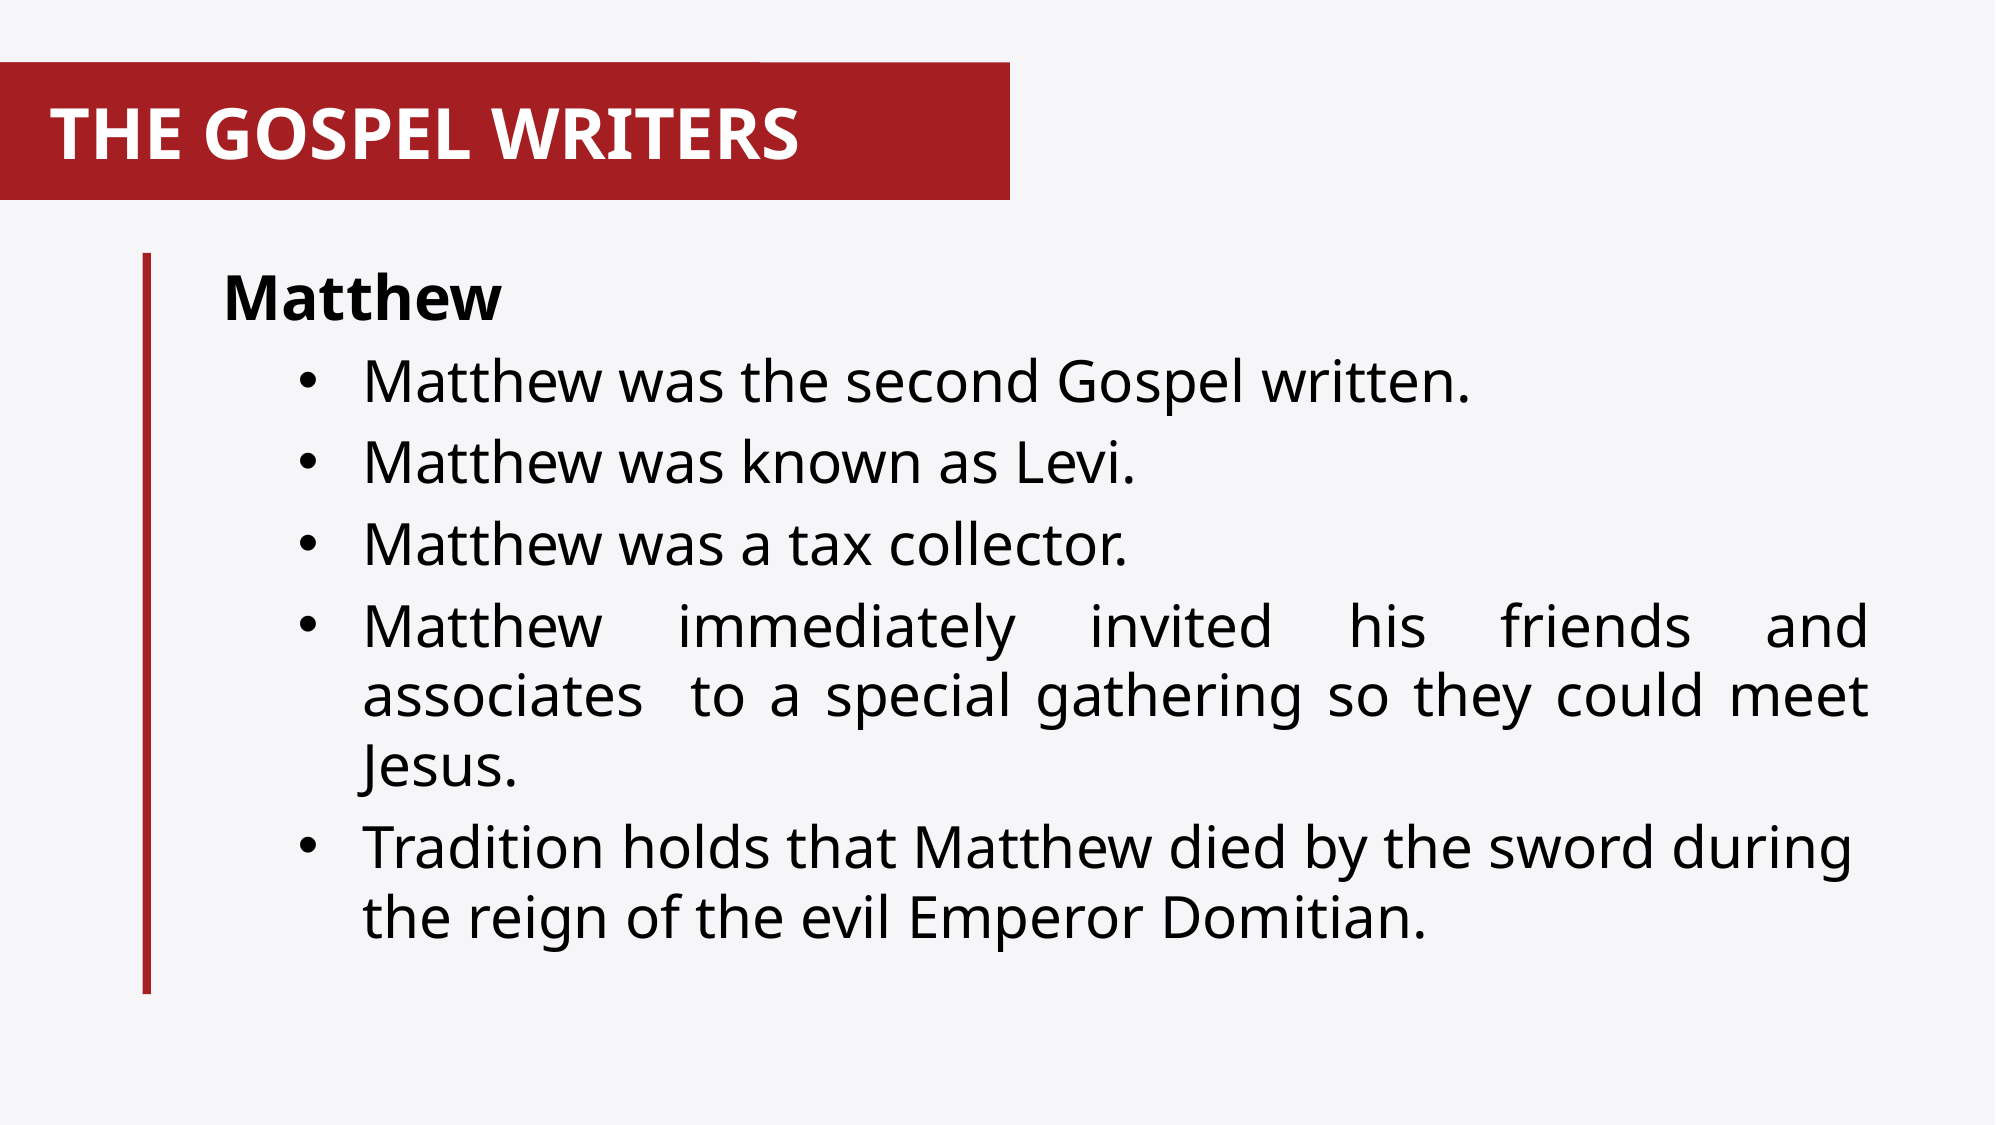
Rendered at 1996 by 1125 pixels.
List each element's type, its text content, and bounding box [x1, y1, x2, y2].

subtitle Matthew Matthew was the second Gospel written. Matthew was known as Levi. Matthew was a tax collector. Matthew immediately invited his friends and associates to a special gathering so they could meet Jesus. Tradition holds that Matthew died by the sword during the reign of the evil Emperor Domitian. [197, 249, 1885, 1013]
title THE GOSPEL WRITERS [0, 62, 1010, 200]
